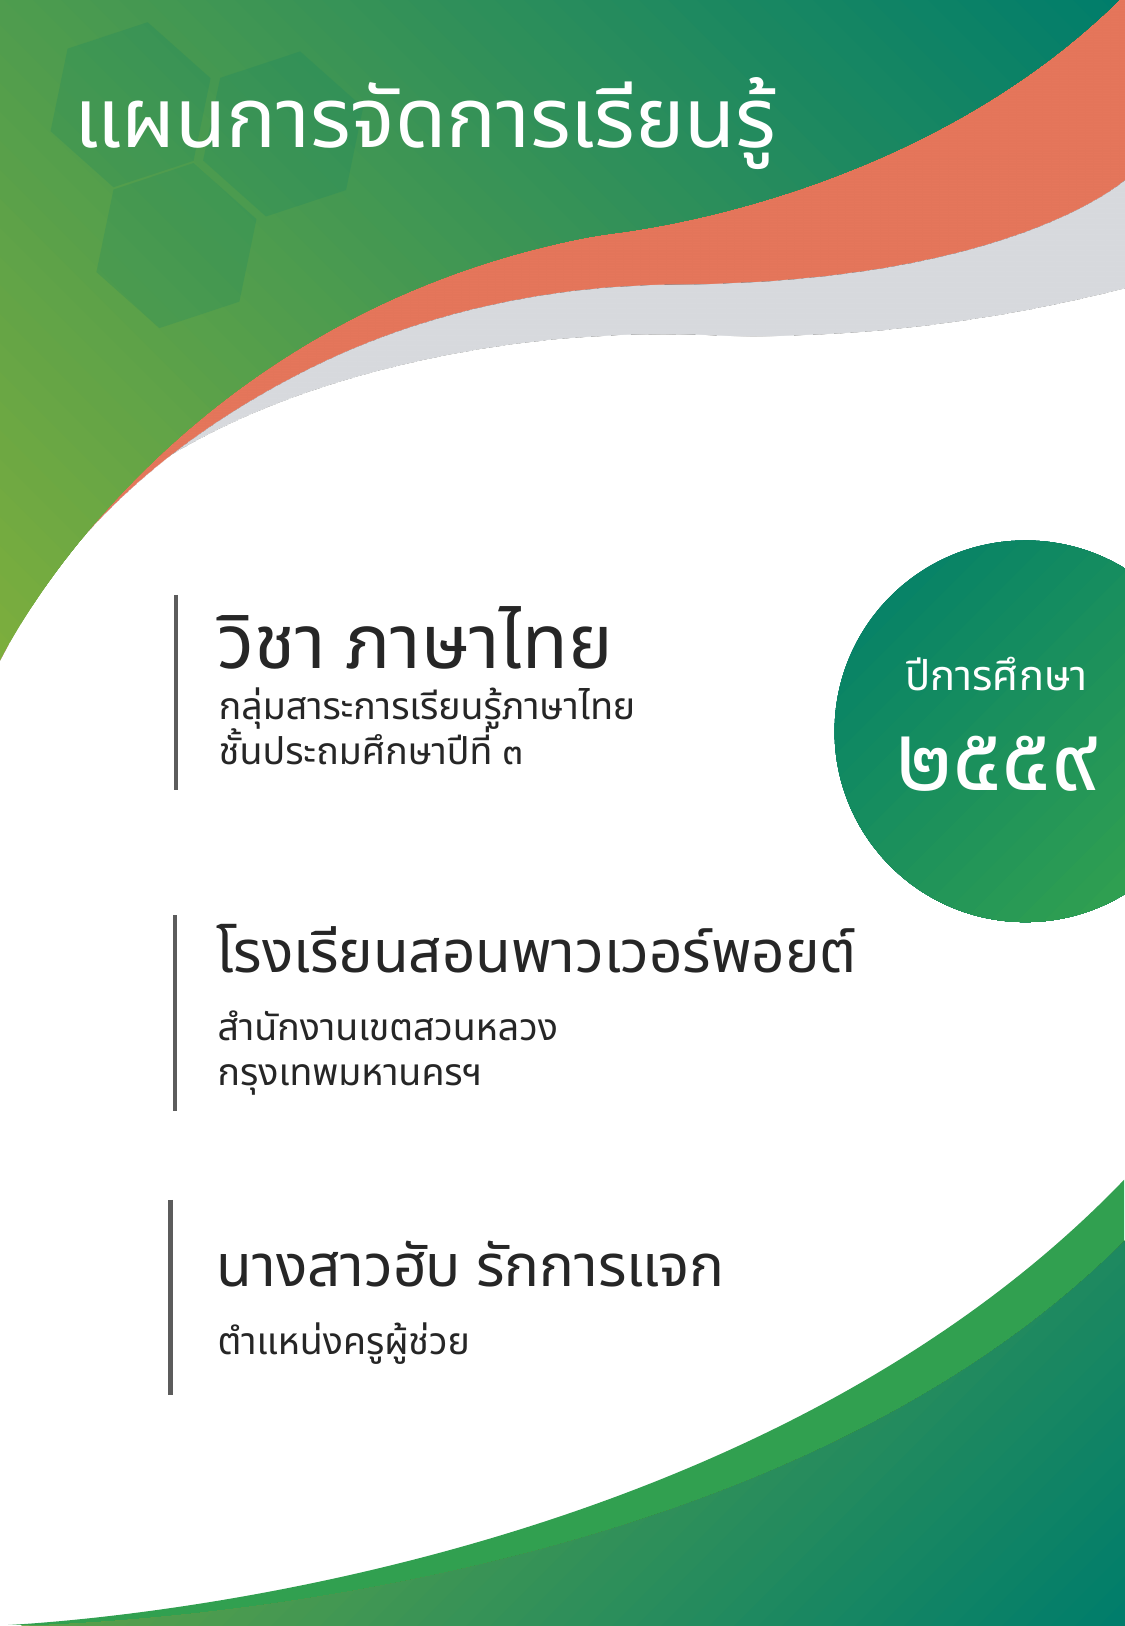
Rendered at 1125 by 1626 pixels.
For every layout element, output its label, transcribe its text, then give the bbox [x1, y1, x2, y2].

text_box [49, 1240, 1125, 1625]
text_box กลุ่มสาระการเรียนรู้ภาษาไทย ชั้นประถมศึกษาปีที่ ๓ [204, 674, 788, 780]
text_box [8, 1179, 1125, 1625]
text_box โรงเรียนสอนพาวเวอร์พอยต์ [201, 906, 1125, 992]
text_box [854, 817, 1125, 906]
text_box นางสาวฮับ รักการแจก [201, 1221, 817, 1306]
text_box ตำแหน่งครูผู้ช่วย [203, 1309, 787, 1369]
text_box วิชา ภาษาไทย [203, 661, 787, 692]
picture [0, 0, 1125, 661]
text_box ปีการศึกษา ๒๕๕๙ [813, 661, 1125, 817]
text_box สำนักงานเขตสวนหลวง กรุงเทพมหานครฯ [203, 995, 787, 1100]
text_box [50, 22, 363, 328]
